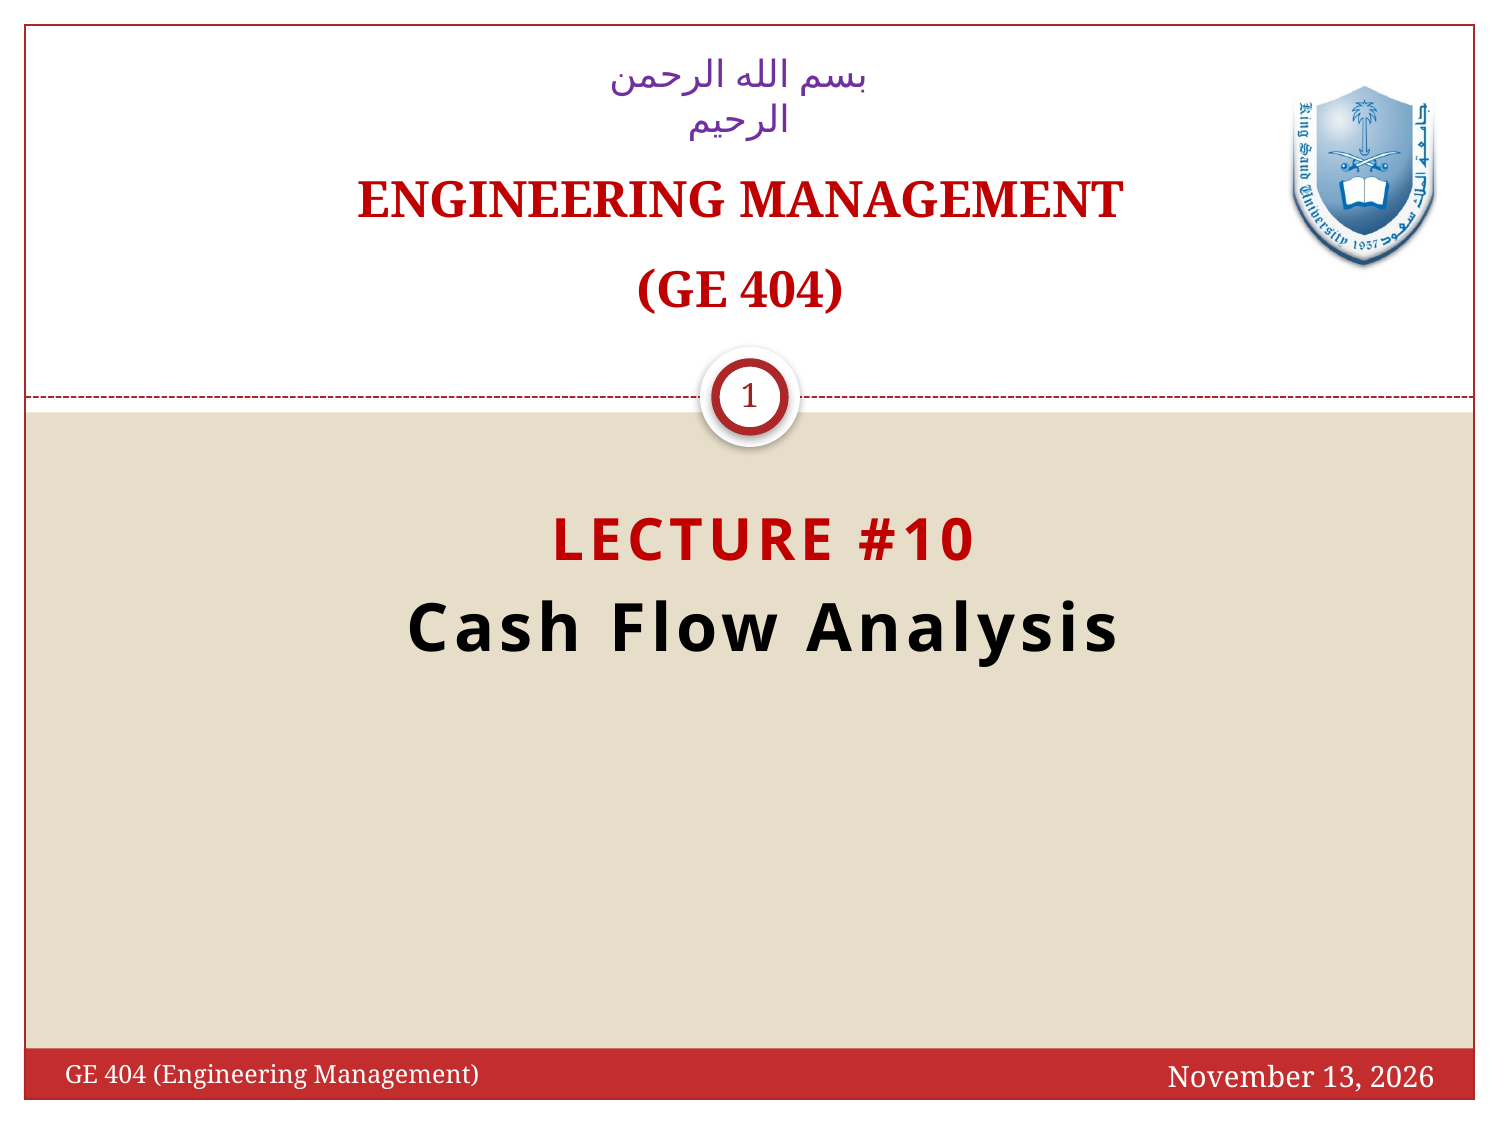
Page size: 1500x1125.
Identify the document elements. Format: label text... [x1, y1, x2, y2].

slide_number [950, 1050, 1450, 1111]
subtitle Lecture #10 Cash Flow Analysis [50, 437, 1475, 675]
title ENGINEERING MANAGEMENT (GE 404) [225, 137, 1258, 325]
slide_number 1 [712, 360, 788, 434]
footer GE 404 (Engineering Management) [50, 1051, 638, 1112]
text_box بسم الله الرحمن الرحيم [561, 42, 917, 148]
picture [1287, 74, 1438, 273]
